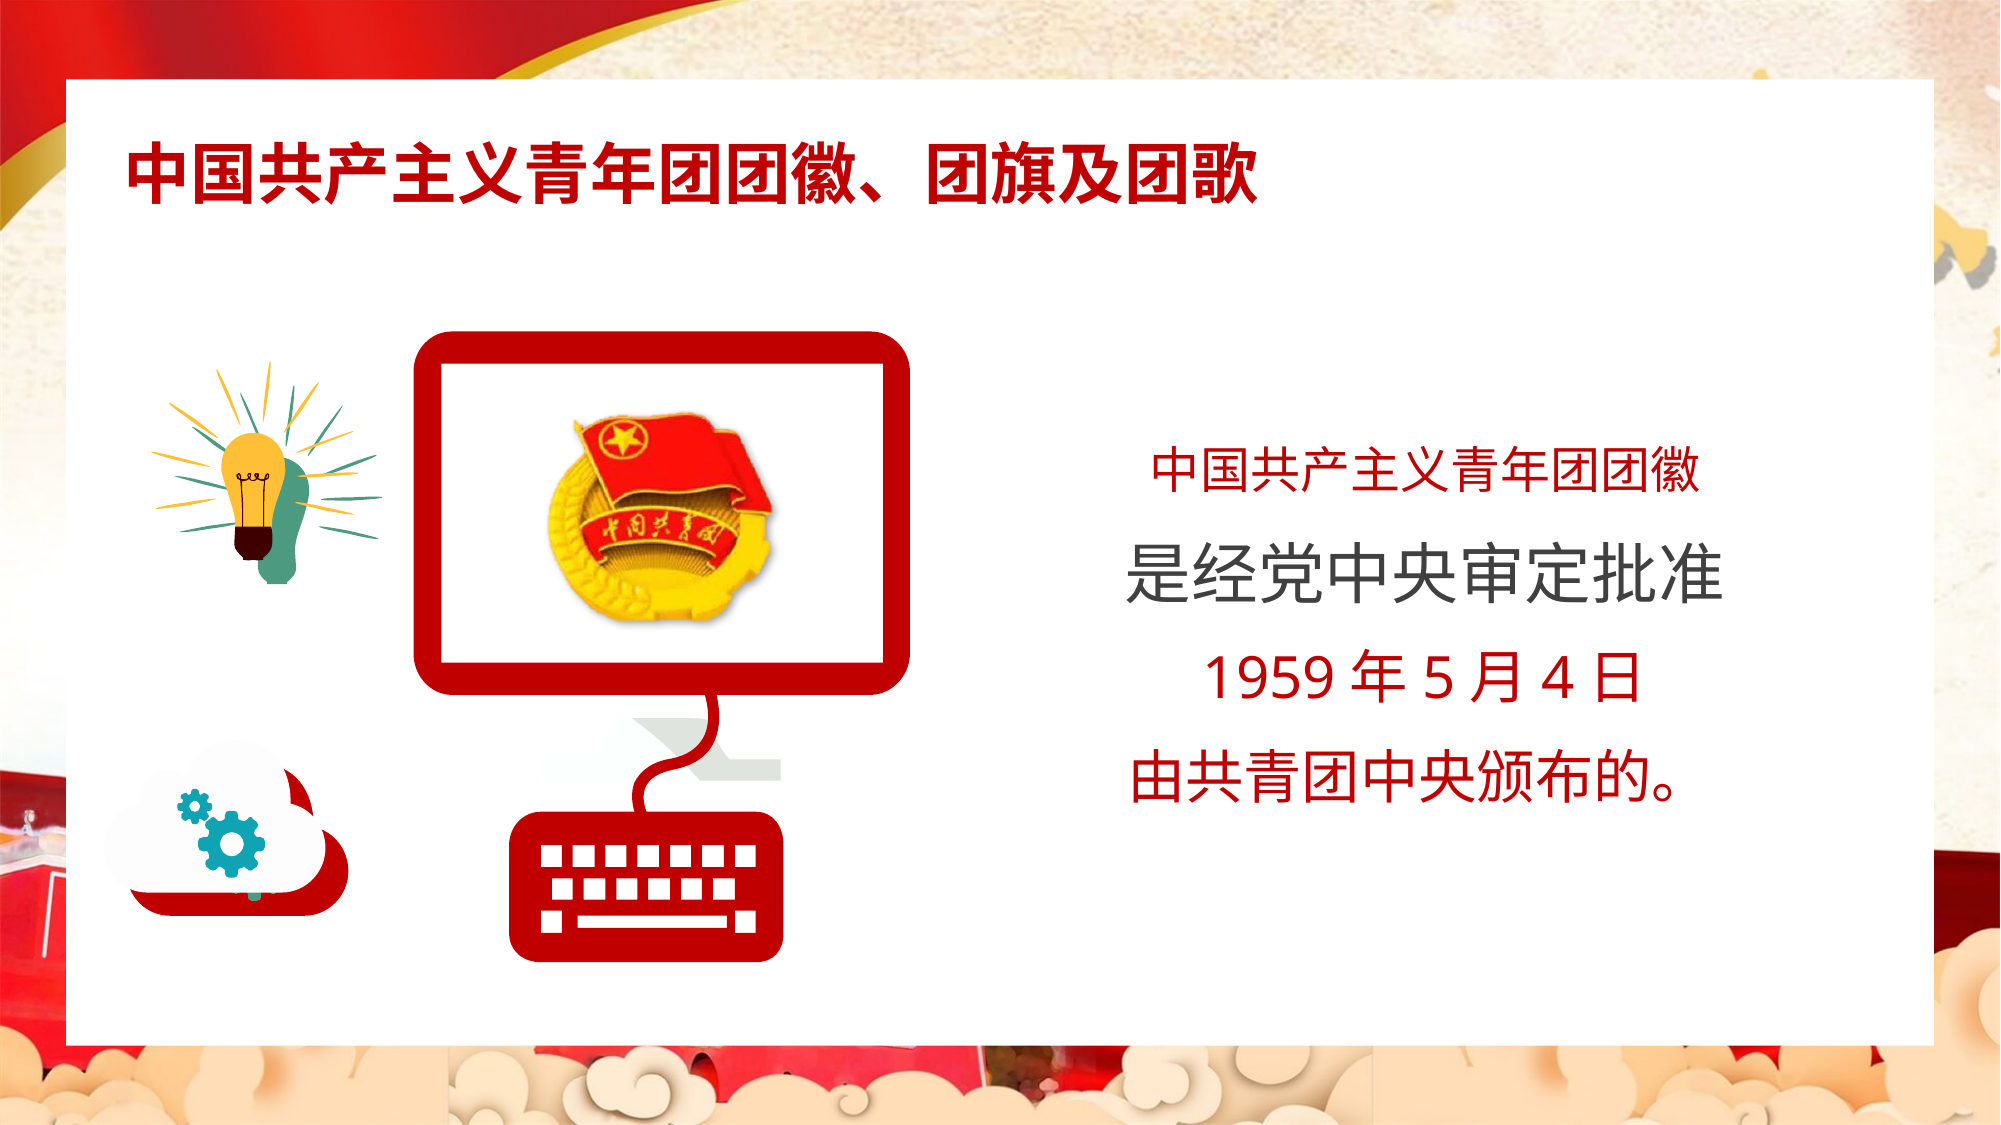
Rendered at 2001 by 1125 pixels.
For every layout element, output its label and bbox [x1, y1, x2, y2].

text_box [150, 361, 383, 585]
picture [0, 0, 2000, 1125]
text_box [103, 740, 349, 916]
text_box [413, 331, 910, 963]
